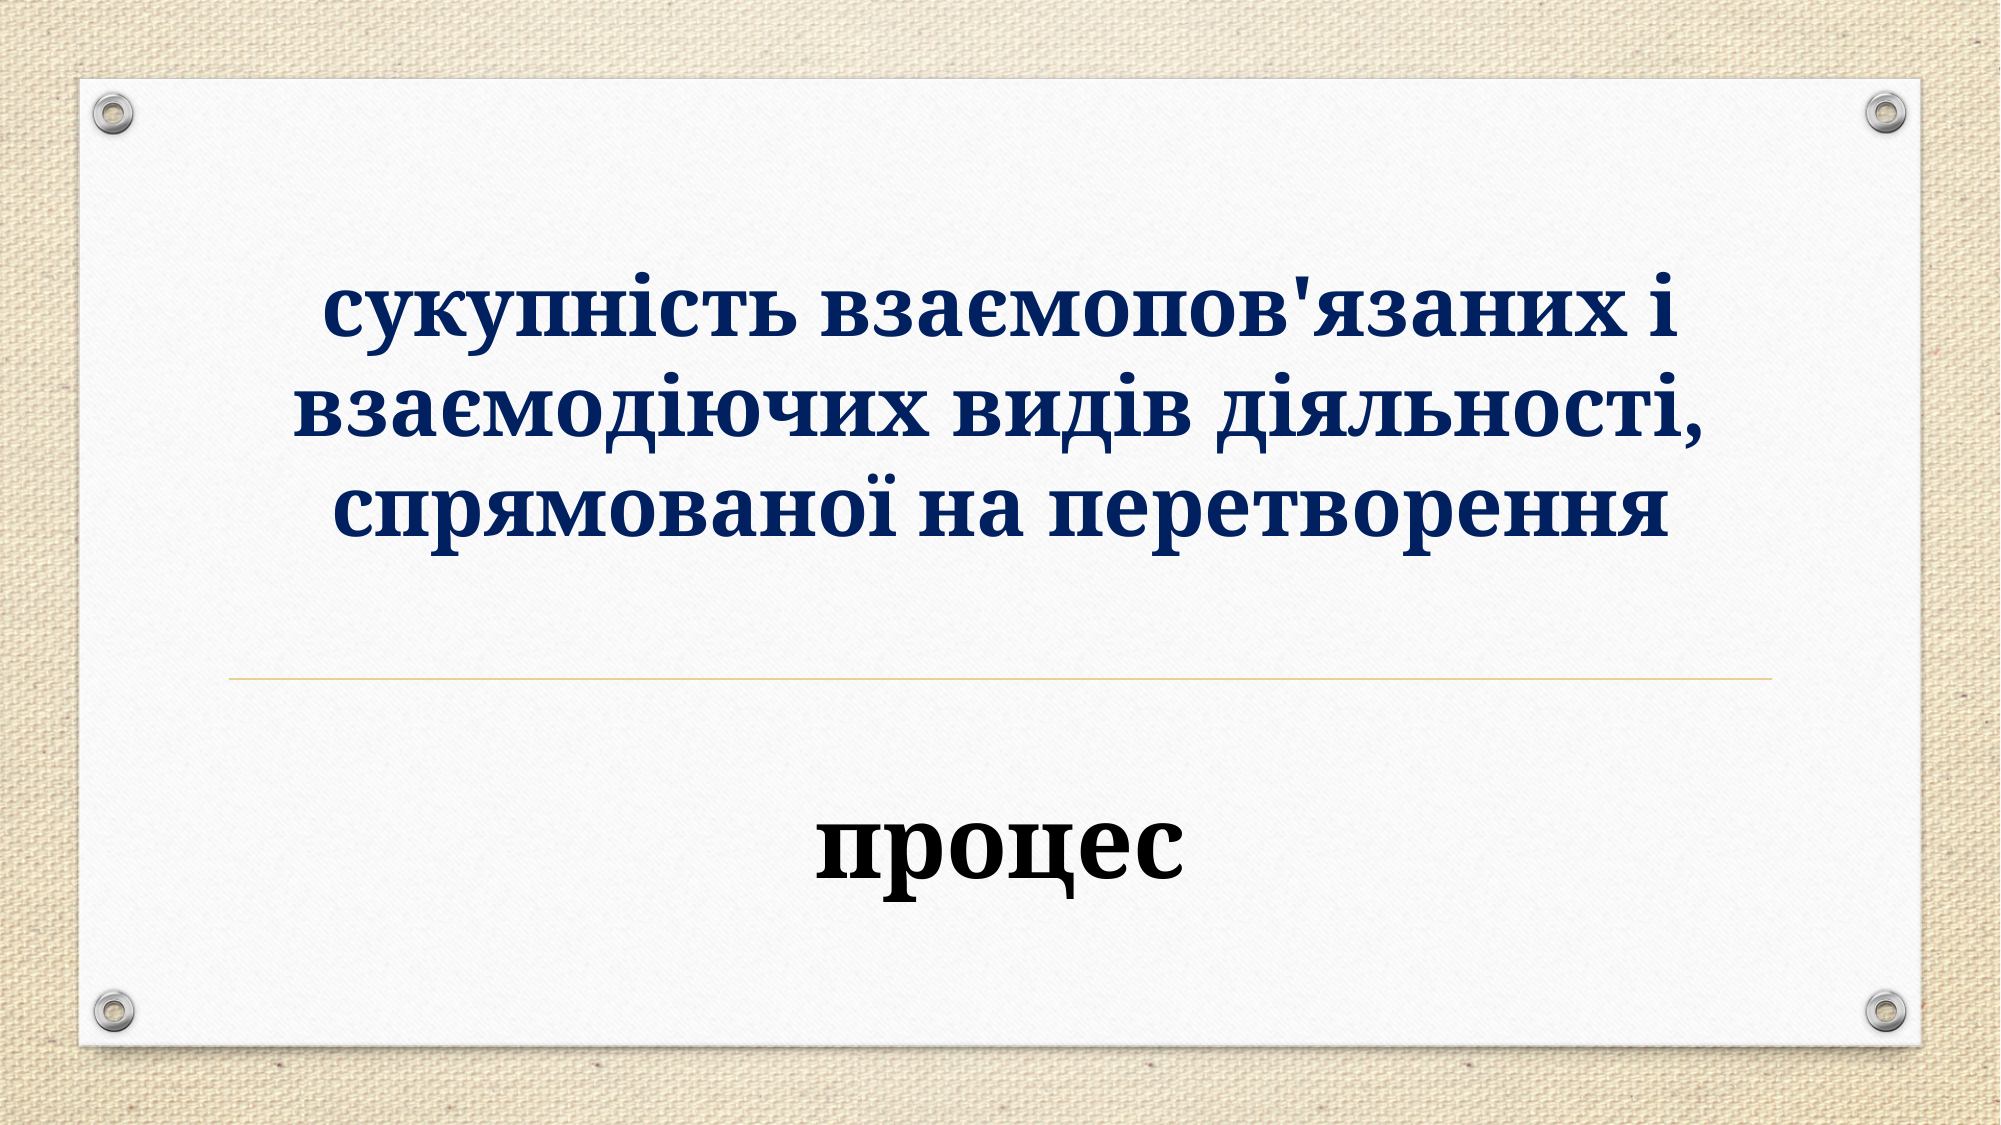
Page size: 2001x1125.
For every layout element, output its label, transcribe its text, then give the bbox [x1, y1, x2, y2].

list процес [213, 712, 1788, 964]
title сукупність взаємопов'язаних і взаємодіючих видів діяльності, спрямованої на перетворення [213, 161, 1788, 646]
picture [0, 0, 2001, 1125]
